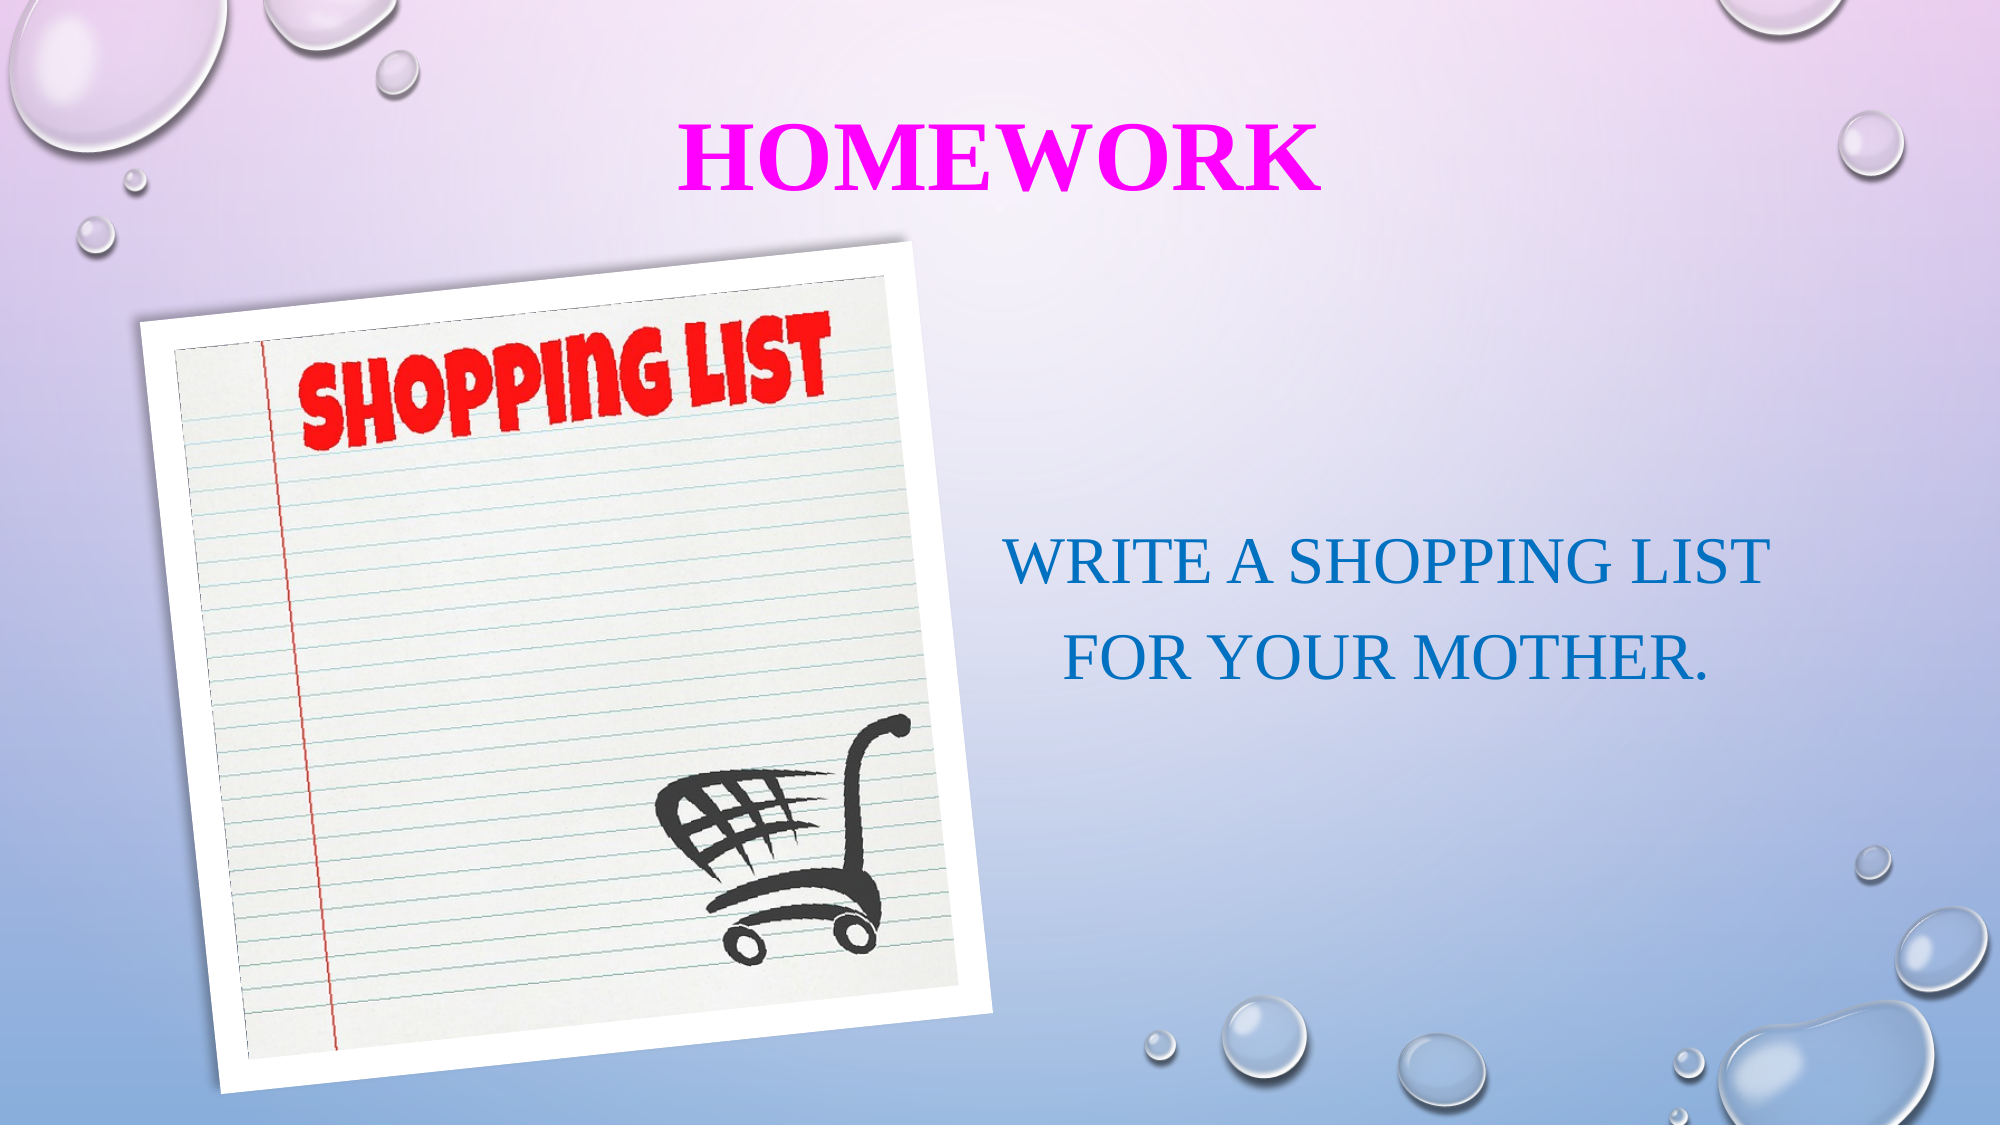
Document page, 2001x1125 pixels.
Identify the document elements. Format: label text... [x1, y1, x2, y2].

title Homework [149, 27, 1851, 290]
list Write a shopping list for your mother. [923, 493, 1851, 1045]
picture [0, 0, 2000, 1125]
